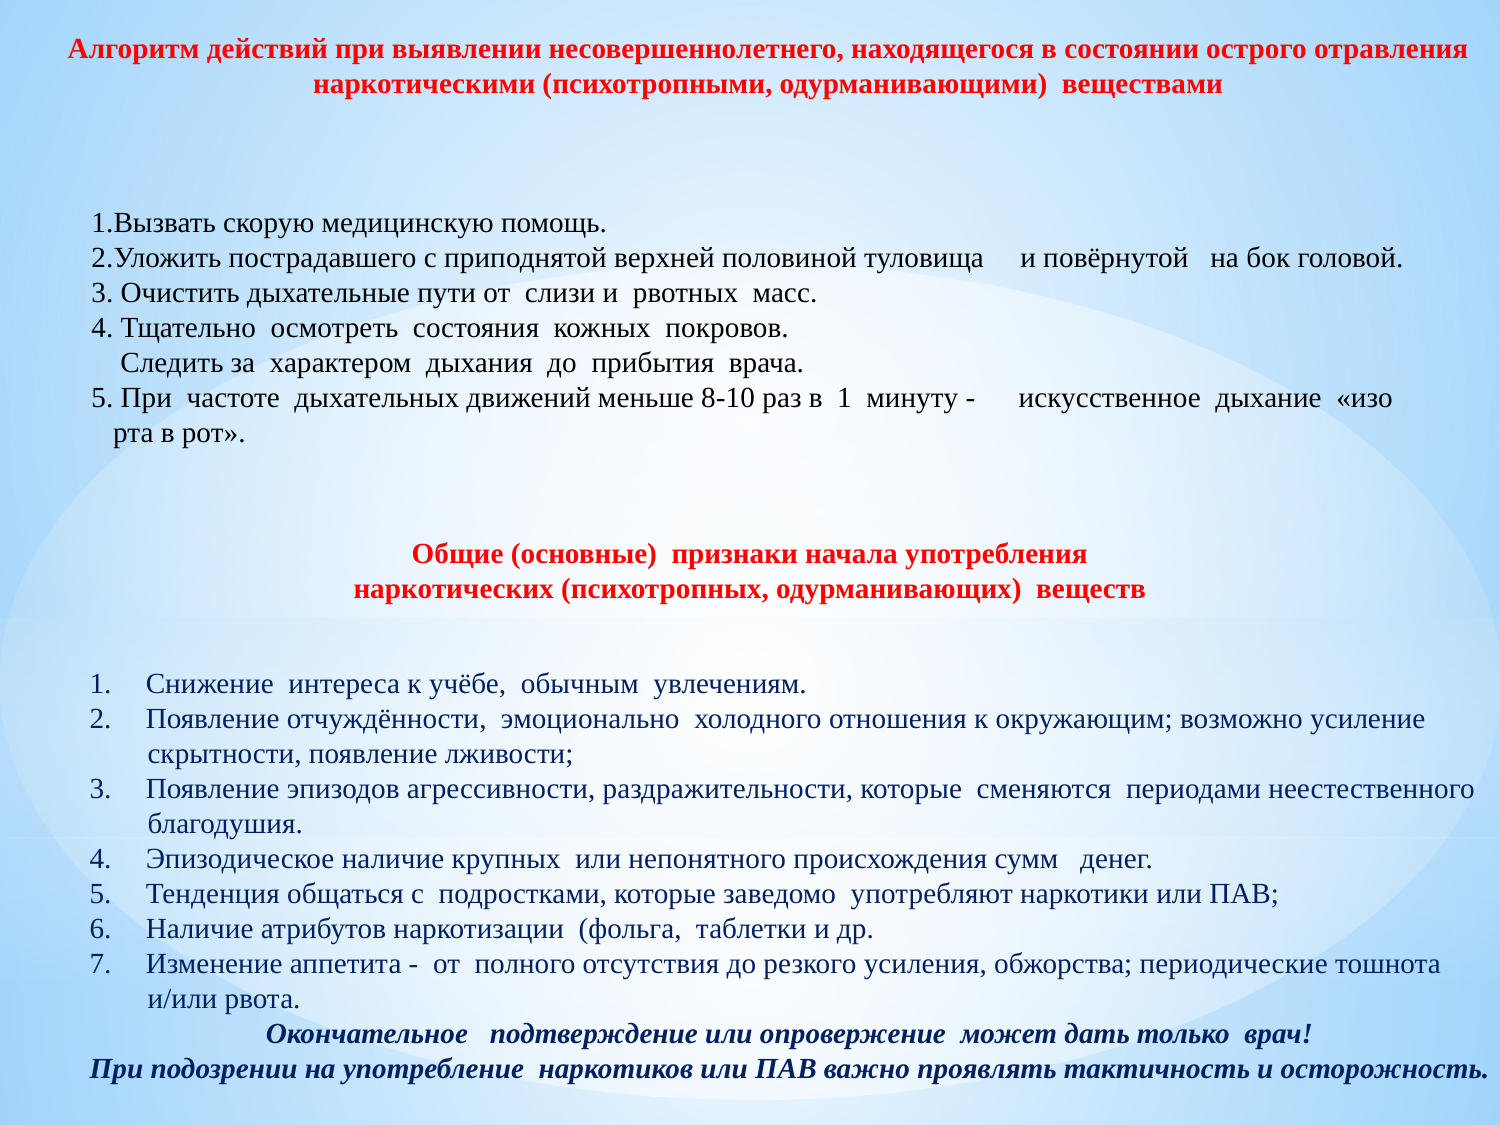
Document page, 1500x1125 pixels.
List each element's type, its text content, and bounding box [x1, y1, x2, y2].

text_box Общие (основные) признаки начала употребления наркотических (психотропных, одурманивающих) веществ [338, 527, 1162, 612]
text_box Снижение интереса к учёбе, обычным увлечениям. Появление отчуждённости, эмоционально холодного отношения к окружающим; возможно усиление скрытности, появление лживости; Появление эпизодов агрессивности, раздражительности, которые сменяются периодами неестественного благодушия. Эпизодическое наличие крупных или непонятного происхождения сумм денег. Тенденция общаться с подростками, которые заведомо употребляют наркотики или ПАВ; Наличие атрибутов наркотизации (фольга, таблетки и др. Изменение аппетита - от полного отсутствия до резкого усиления, обжорства; периодические тошнота и/или рвота. Окончательное подтверждение или опровержение может дать только врач! При подозрении на употребление наркотиков или ПАВ важно проявлять тактичность и осторожность. [74, 656, 1500, 1092]
text_box 1.Вызвать скорую медицинскую помощь. 2.Уложить пострадавшего с приподнятой верхней половиной туловища и повёрнутой на бок головой. 3. Очистить дыхательные пути от слизи и рвотных масс. 4. Тщательно осмотреть состояния кожных покровов. Следить за характером дыхания до прибытия врача. 5. При частоте дыхательных движений меньше 8-10 раз в 1 минуту - искусственное дыхание «изо рта в рот». [76, 196, 1424, 456]
text_box Алгоритм действий при выявлении несовершеннолетнего, находящегося в состоянии острого отравления наркотическими (психотропными, одурманивающими) веществами [52, 21, 1484, 107]
